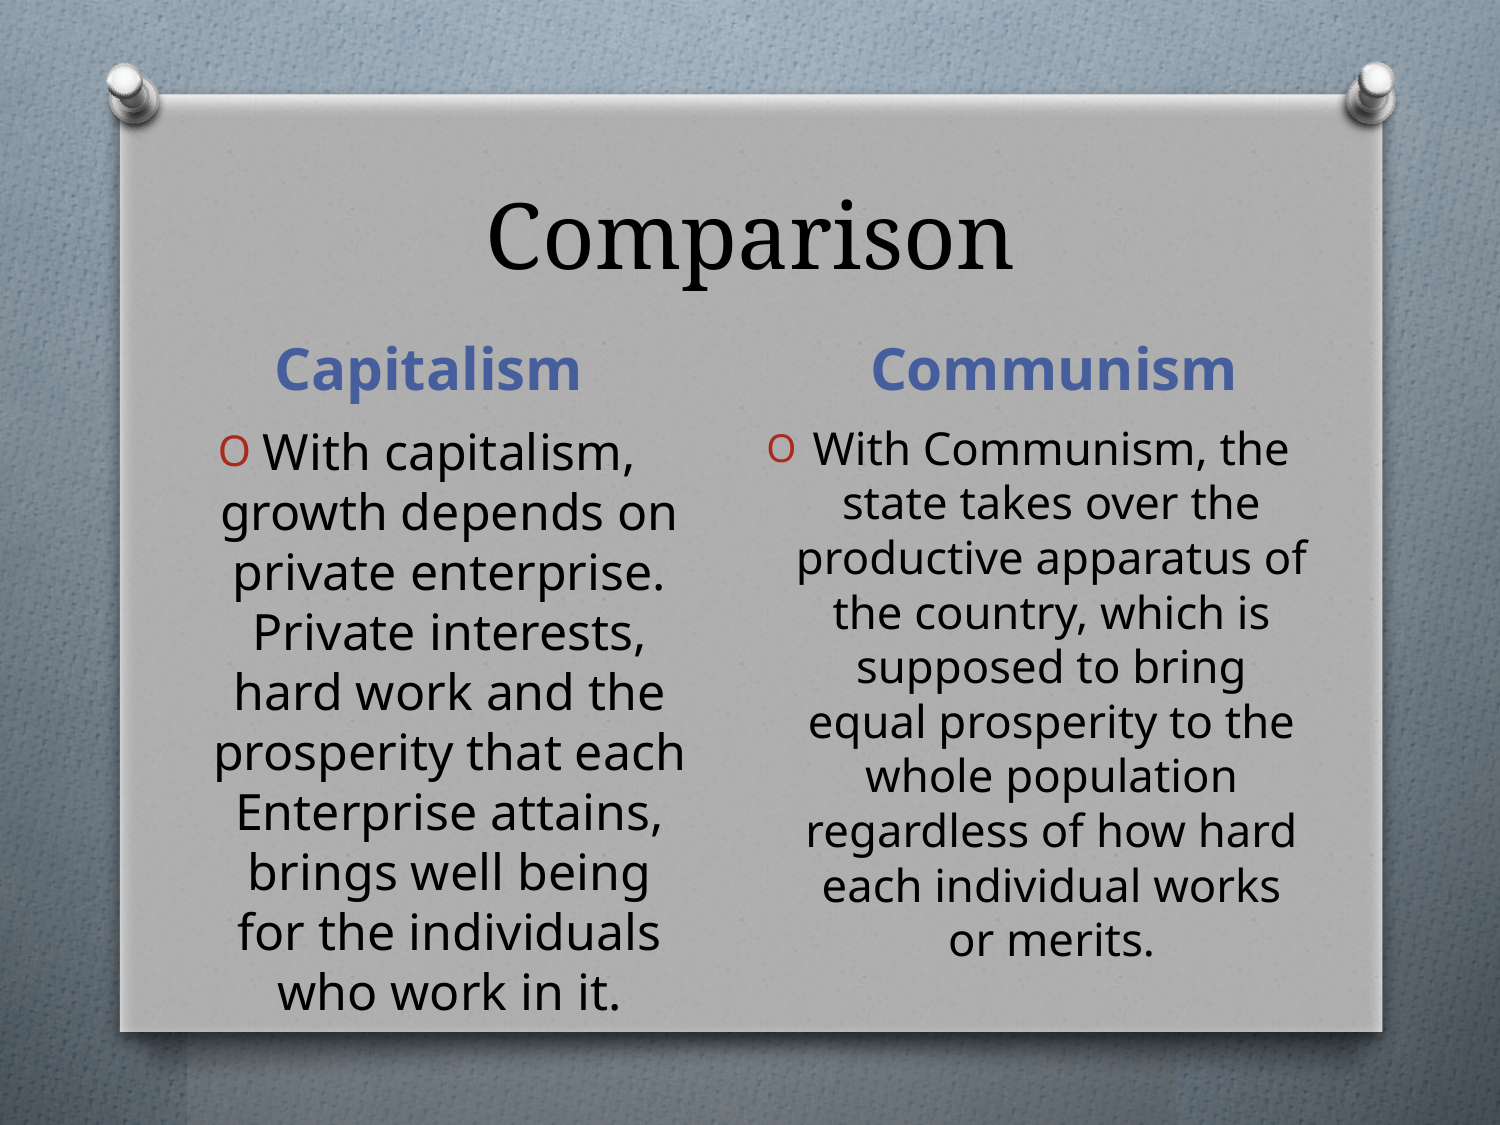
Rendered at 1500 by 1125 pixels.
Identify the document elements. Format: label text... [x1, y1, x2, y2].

list Communism [812, 275, 1296, 410]
title Comparison [179, 134, 1323, 332]
list Capitalism [187, 275, 670, 410]
picture [75, 29, 198, 153]
list With capitalism, growth depends on private enterprise. Private interests, hard work and the prosperity that each Enterprise attains, brings well being for the individuals who work in it. [150, 412, 705, 950]
picture [1317, 35, 1439, 156]
list With Communism, the state takes over the productive apparatus of the country, which is supposed to bring equal prosperity to the whole population regardless of how hard each individual works or merits. [737, 412, 1325, 975]
